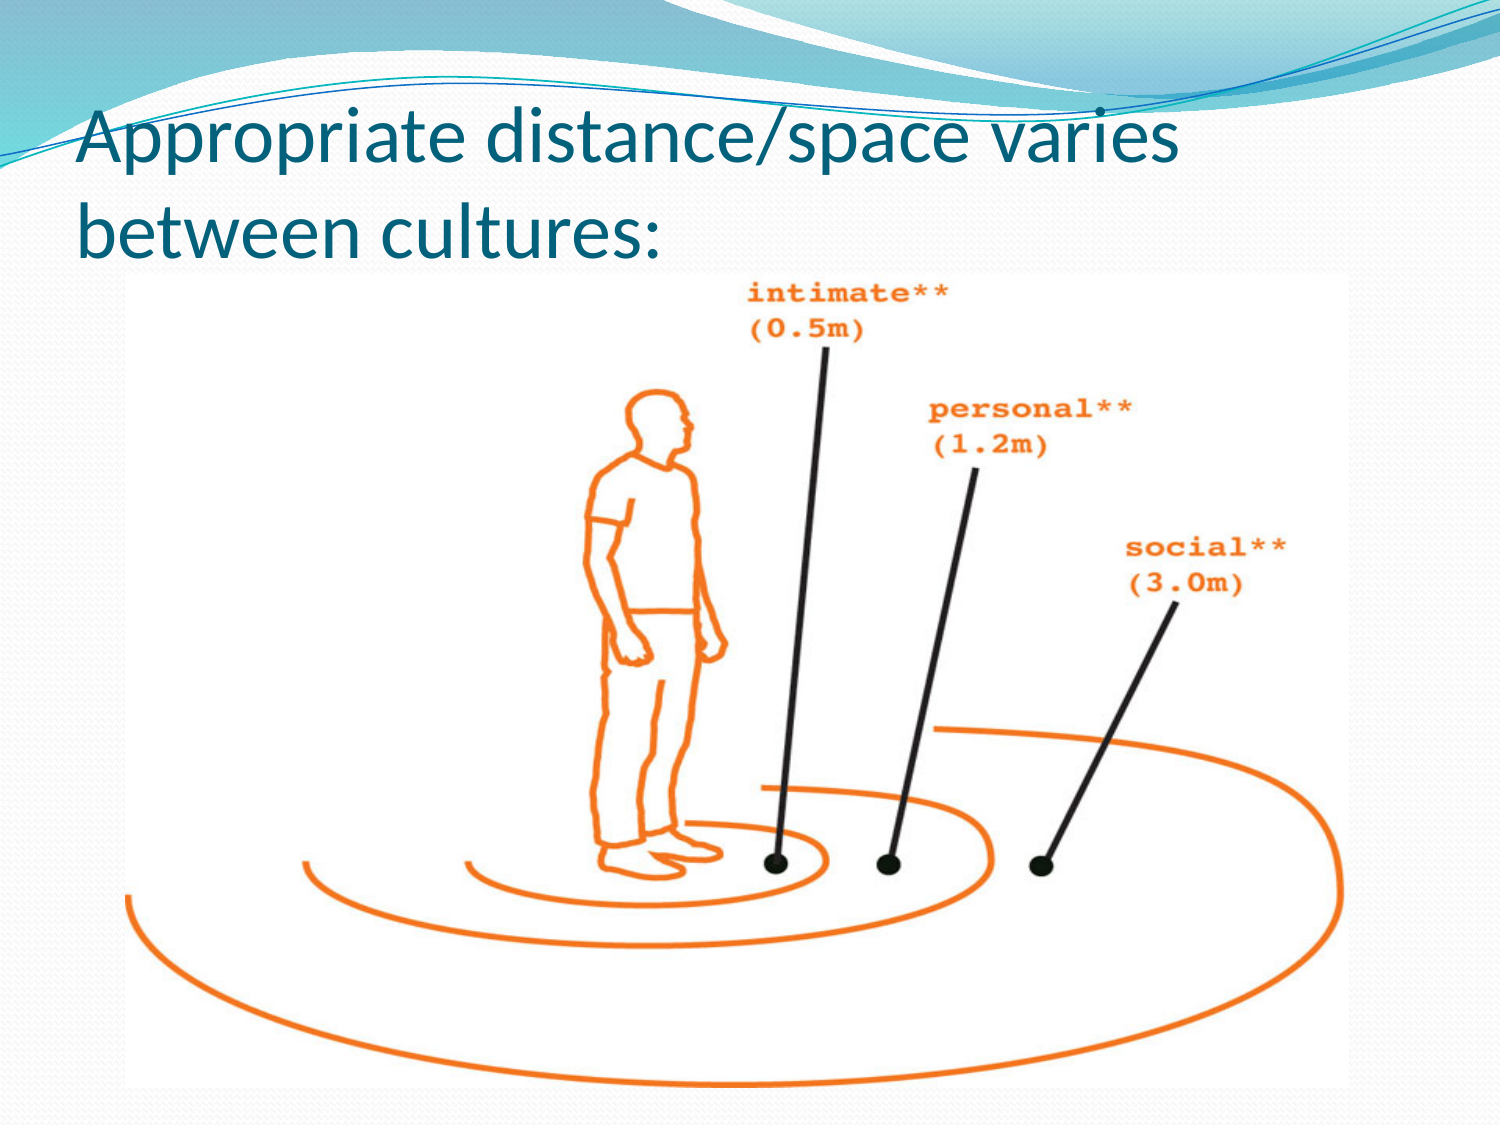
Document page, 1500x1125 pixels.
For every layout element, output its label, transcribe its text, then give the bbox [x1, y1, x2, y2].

title Appropriate distance/space varies between cultures: [75, 75, 1425, 275]
picture [124, 274, 1349, 1088]
